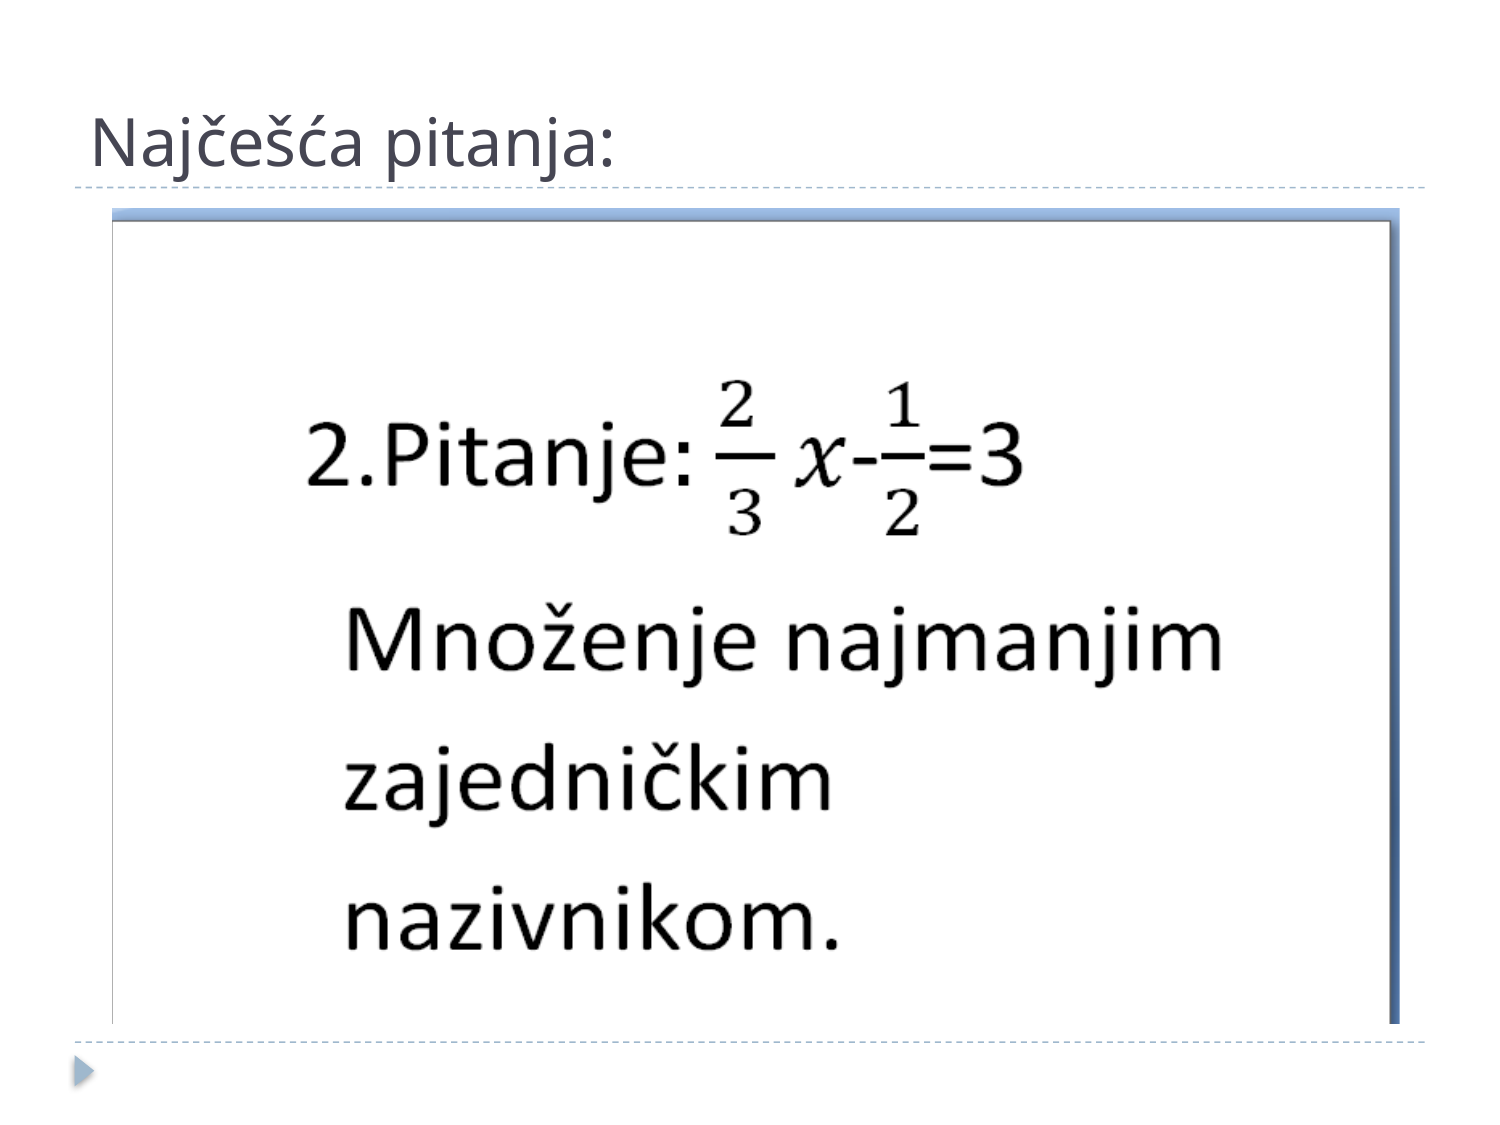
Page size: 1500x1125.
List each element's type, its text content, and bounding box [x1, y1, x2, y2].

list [111, 207, 1400, 1024]
title Najčešća pitanja: [75, 24, 1425, 188]
